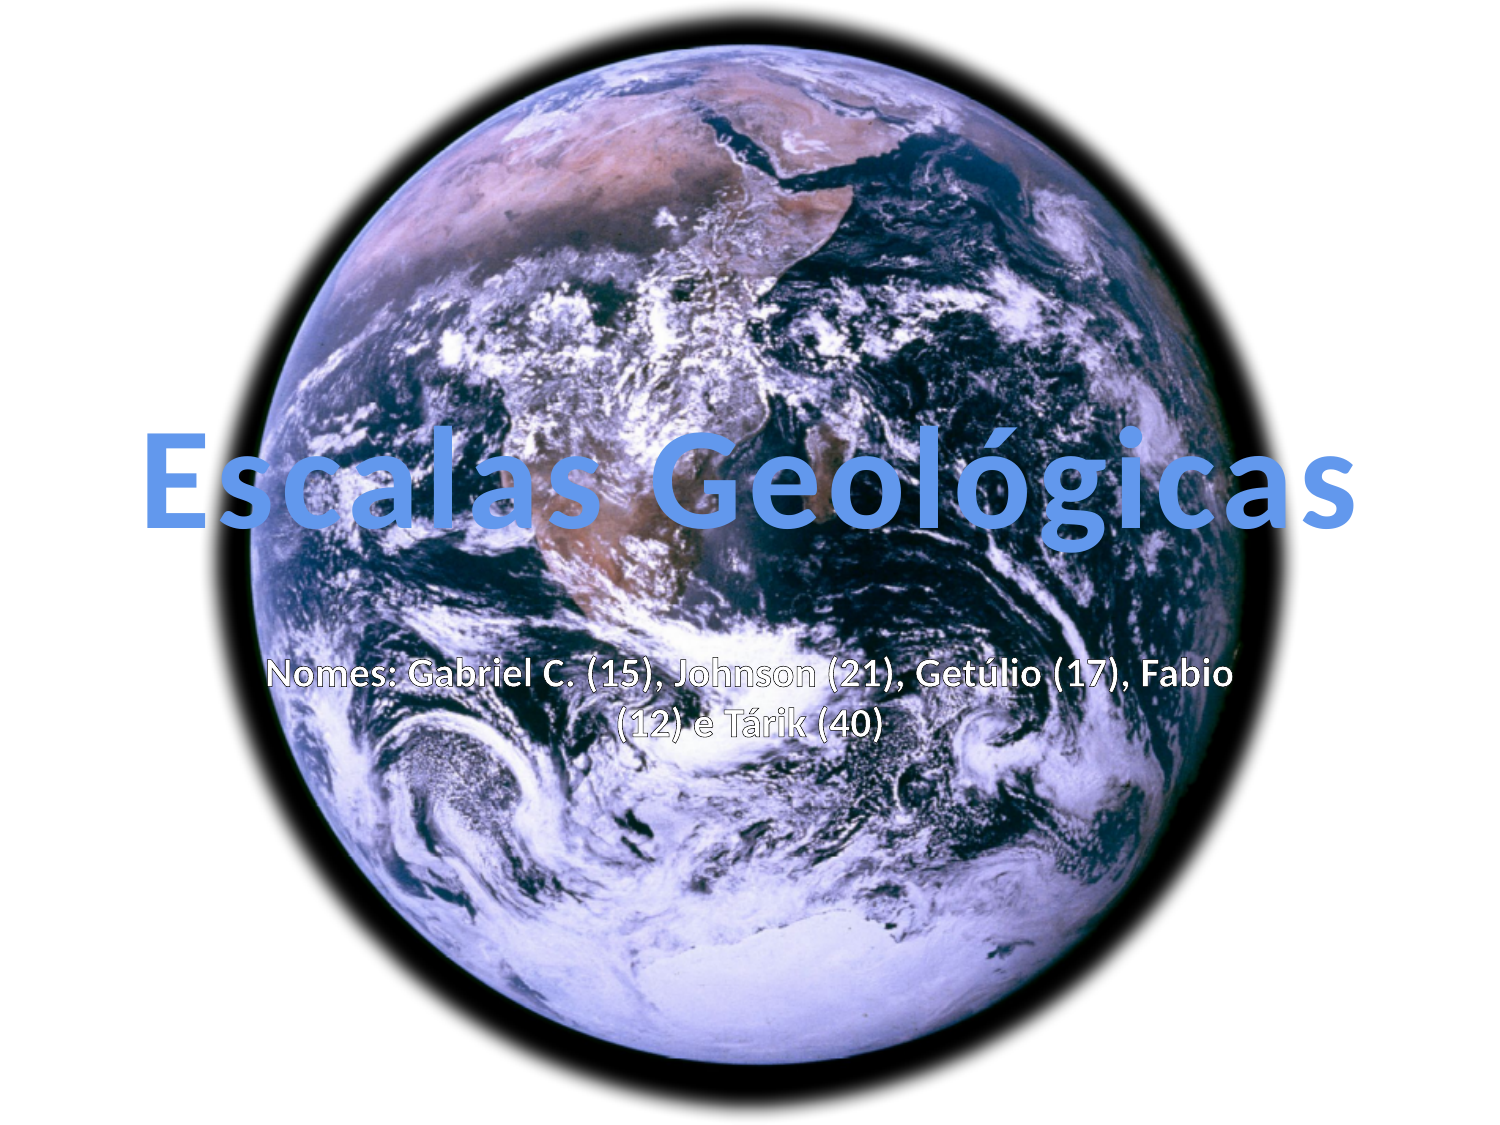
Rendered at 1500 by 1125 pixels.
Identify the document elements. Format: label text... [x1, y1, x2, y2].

title Escalas Geológicas [112, 349, 193, 591]
title Escalas Geológicas [1308, 349, 1388, 591]
picture [198, 0, 1302, 1125]
